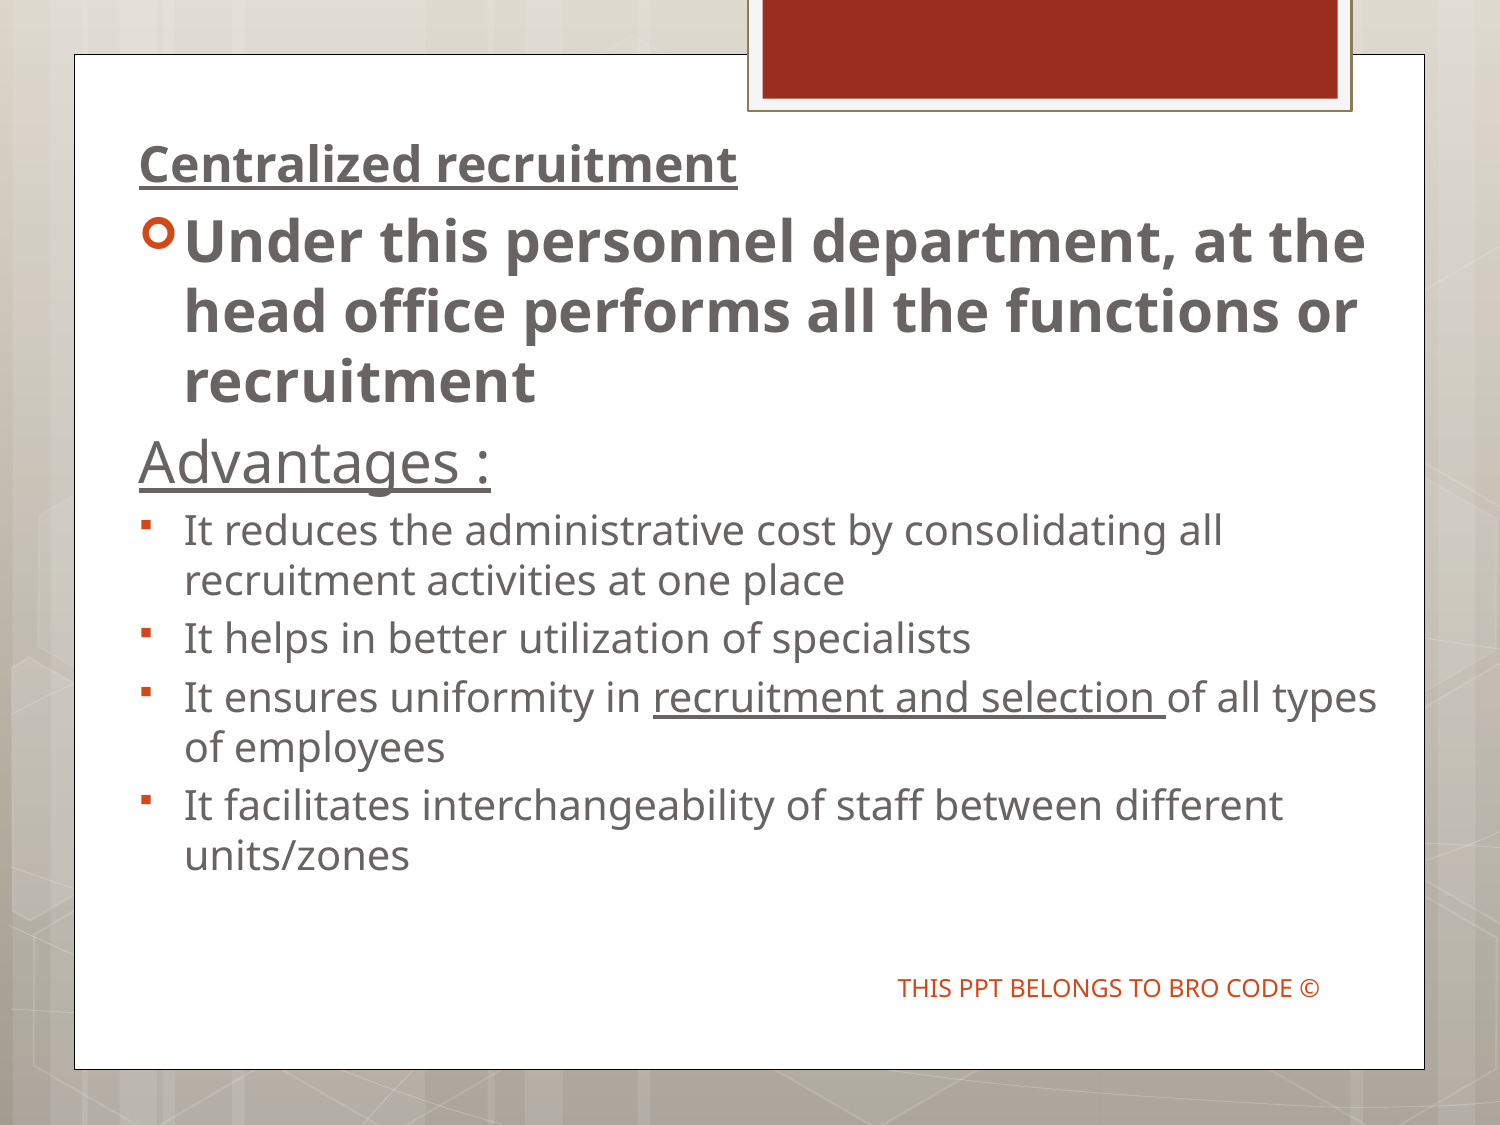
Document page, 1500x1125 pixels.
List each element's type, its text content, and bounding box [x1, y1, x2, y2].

footer THIS PPT BELONGS TO BRO CODE © [761, 960, 1336, 1020]
list Centralized recruitment Under this personnel department, at the head office performs all the functions or recruitment Advantages : It reduces the administrative cost by consolidating all recruitment activities at one place It helps in better utilization of specialists It ensures uniformity in recruitment and selection of all types of employees It facilitates interchangeability of staff between different units/zones [112, 125, 1425, 1005]
